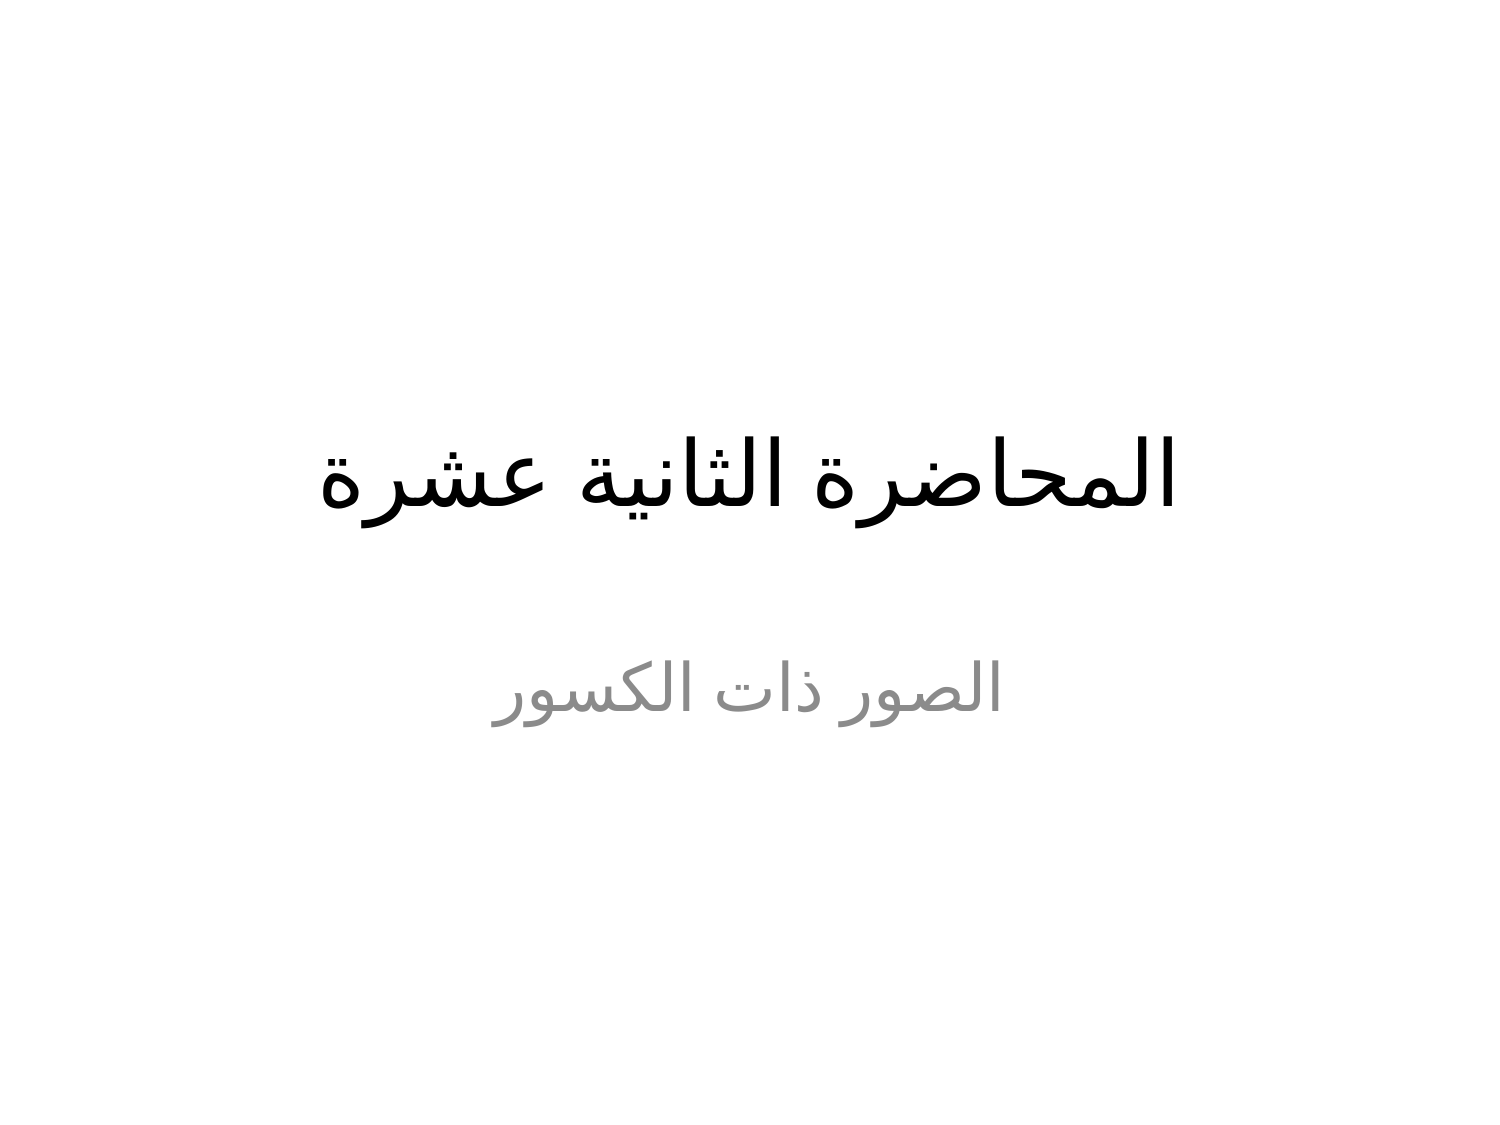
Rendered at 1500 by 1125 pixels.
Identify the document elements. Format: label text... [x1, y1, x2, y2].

subtitle الصور ذات الكسور [225, 637, 1275, 925]
title المحاضرة الثانية عشرة [112, 349, 1388, 591]
